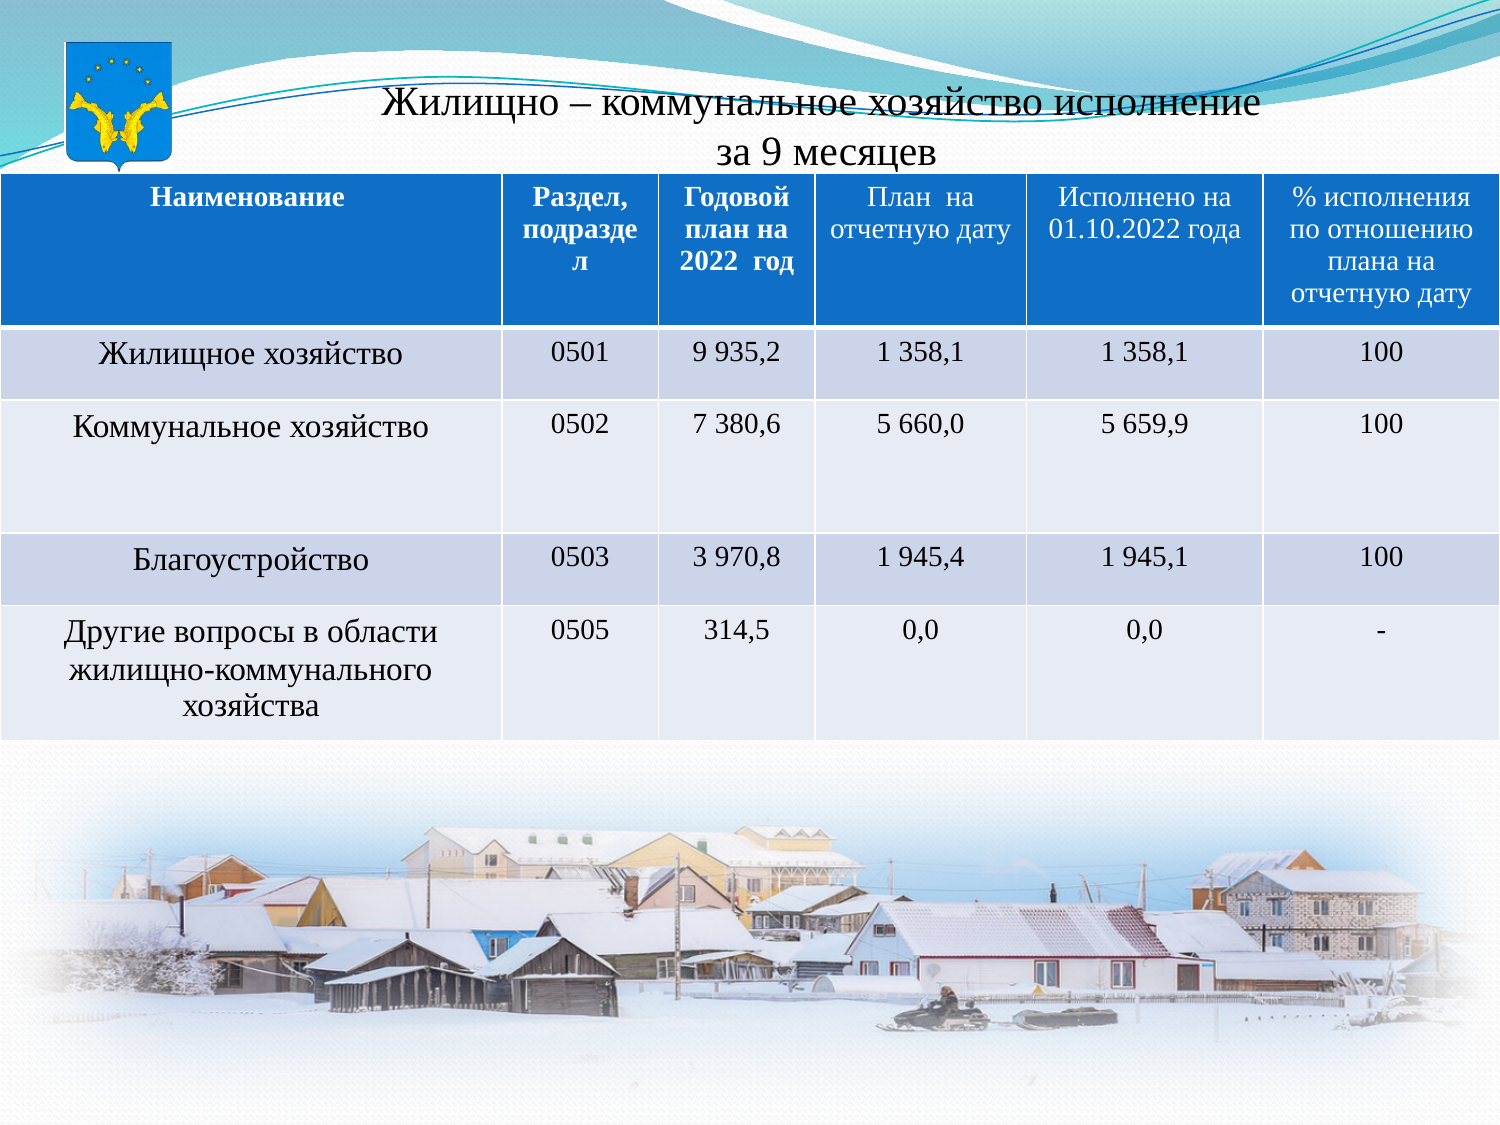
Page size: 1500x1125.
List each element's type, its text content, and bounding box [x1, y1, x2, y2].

table_cell 0,0 [1027, 606, 1262, 739]
table_header Раздел, подраздел [503, 174, 658, 325]
table_header План на отчетную дату [816, 174, 1026, 325]
table_cell 9 935,2 [659, 330, 814, 399]
table_cell Другие вопросы в области жилищно-коммунального хозяйства [1, 606, 501, 739]
table_cell 1 358,1 [816, 330, 1026, 399]
table_cell Коммунальное хозяйство [1, 401, 501, 532]
table_cell 0505 [503, 606, 658, 739]
table_cell Благоустройство [1, 534, 501, 605]
table_cell 0501 [503, 330, 658, 399]
table_cell 5 660,0 [816, 401, 1026, 532]
text_box Жилищно – коммунальное хозяйство исполнение за 9 месяцев [206, 66, 1447, 172]
table_cell Жилищное хозяйство [1, 330, 501, 399]
table_cell 100 [1264, 330, 1499, 399]
table_header Исполнено на 01.10.2022 года [1027, 174, 1262, 325]
table_cell 1 945,1 [1027, 534, 1262, 605]
table_header % исполнения по отношению плана на отчетную дату [1264, 174, 1499, 325]
table_cell 7 380,6 [659, 401, 814, 532]
table_cell 3 970,8 [659, 534, 814, 605]
picture [0, 739, 1500, 1125]
table_cell 1 358,1 [1027, 330, 1262, 399]
picture [64, 42, 172, 173]
table_cell 0503 [503, 534, 658, 605]
table_header Годовой план на 2022 год [659, 174, 814, 325]
table_header Наименование [1, 174, 501, 325]
table_cell 5 659,9 [1027, 401, 1262, 532]
table_cell 100 [1264, 401, 1499, 532]
table_cell - [1264, 606, 1499, 739]
table_cell 100 [1264, 534, 1499, 605]
table_cell 0,0 [816, 606, 1026, 739]
table_cell 314,5 [659, 606, 814, 739]
table_header План на отчетную дату [59, 174, 176, 184]
table_cell 1 945,4 [816, 534, 1026, 605]
table_cell 0502 [503, 401, 658, 532]
